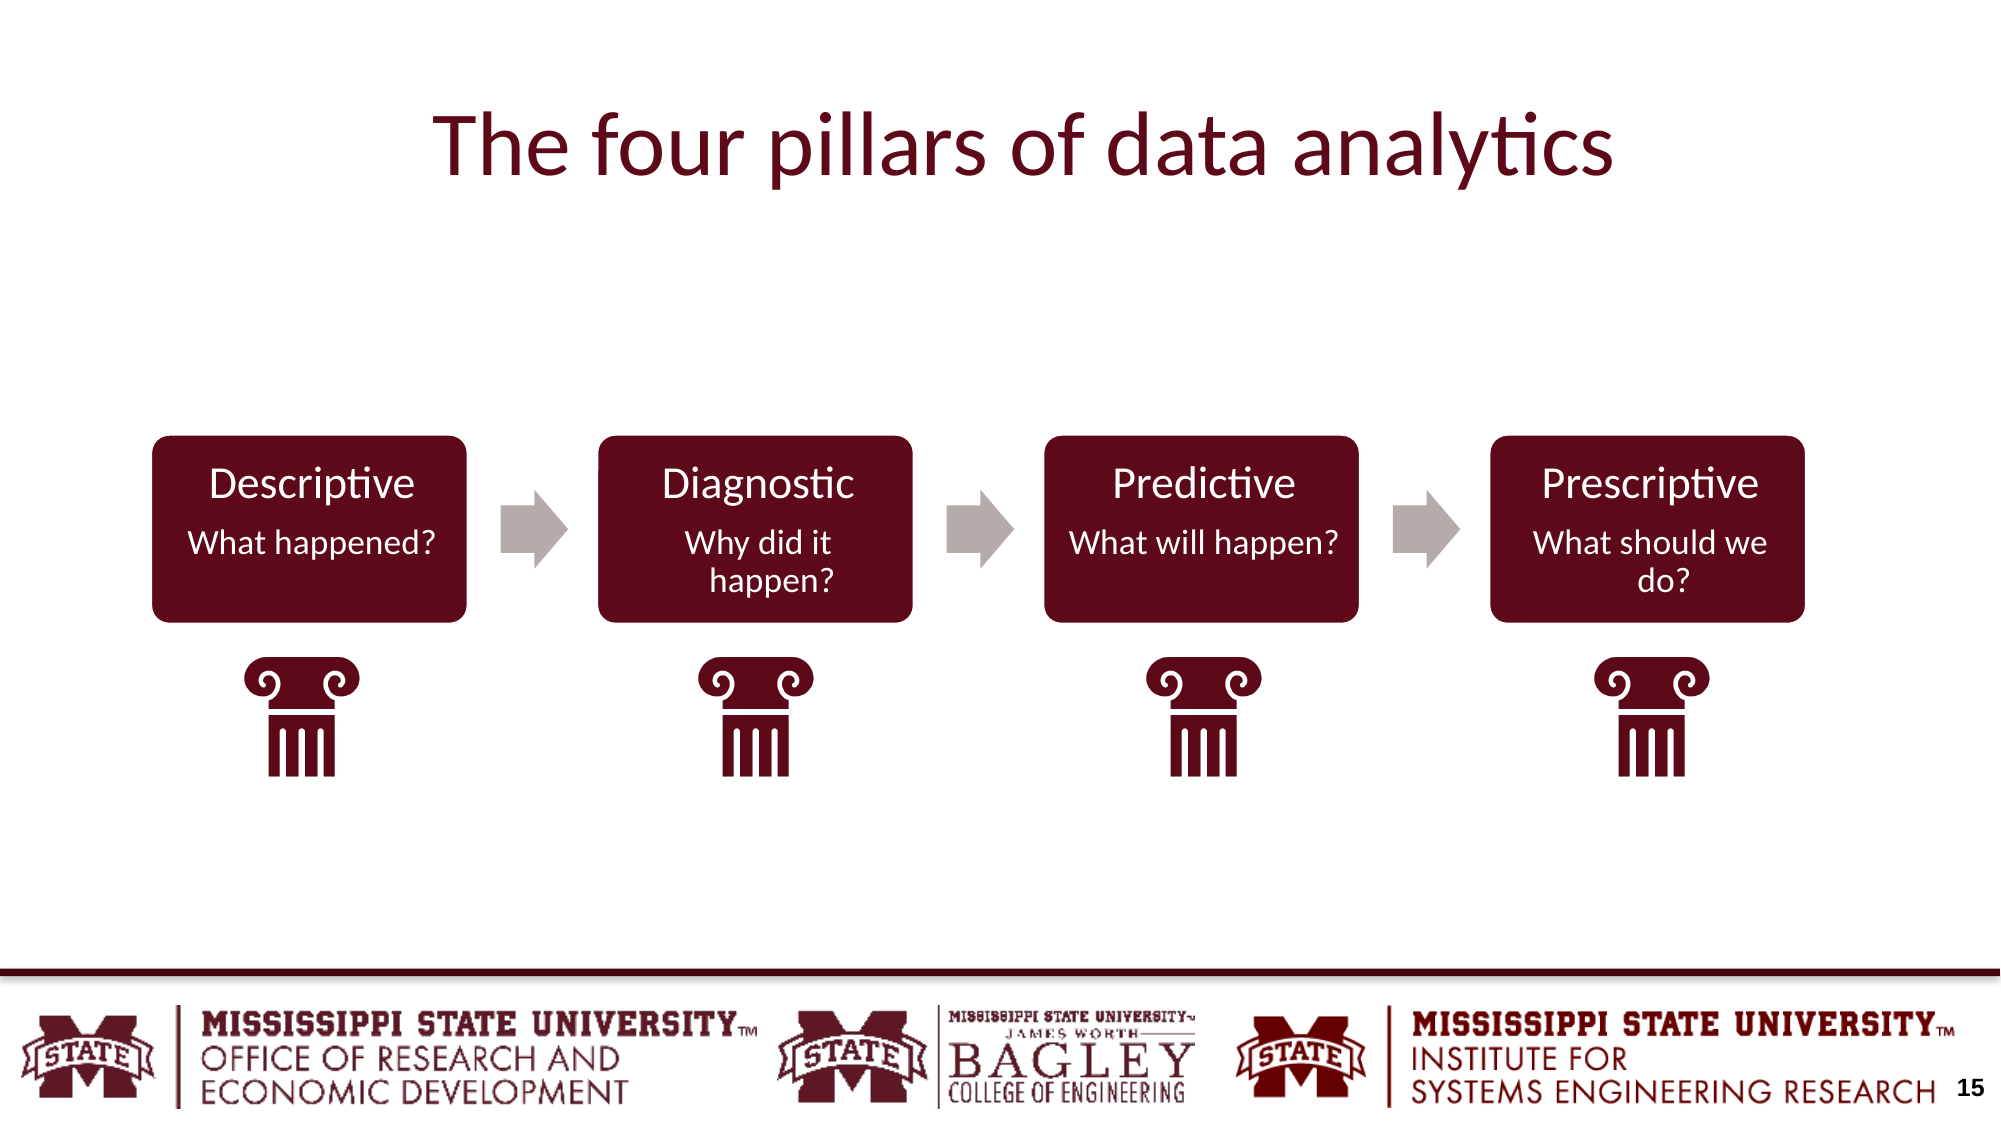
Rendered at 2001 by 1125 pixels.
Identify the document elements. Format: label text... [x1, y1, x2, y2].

picture [1576, 640, 1728, 792]
picture [680, 640, 831, 792]
title The four pillars of data analytics [150, 45, 1900, 233]
picture [226, 640, 377, 792]
picture [21, 1005, 757, 1109]
picture [777, 1005, 1195, 1109]
picture [1128, 640, 1279, 792]
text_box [149, 179, 1809, 880]
picture [1235, 1005, 1955, 1108]
